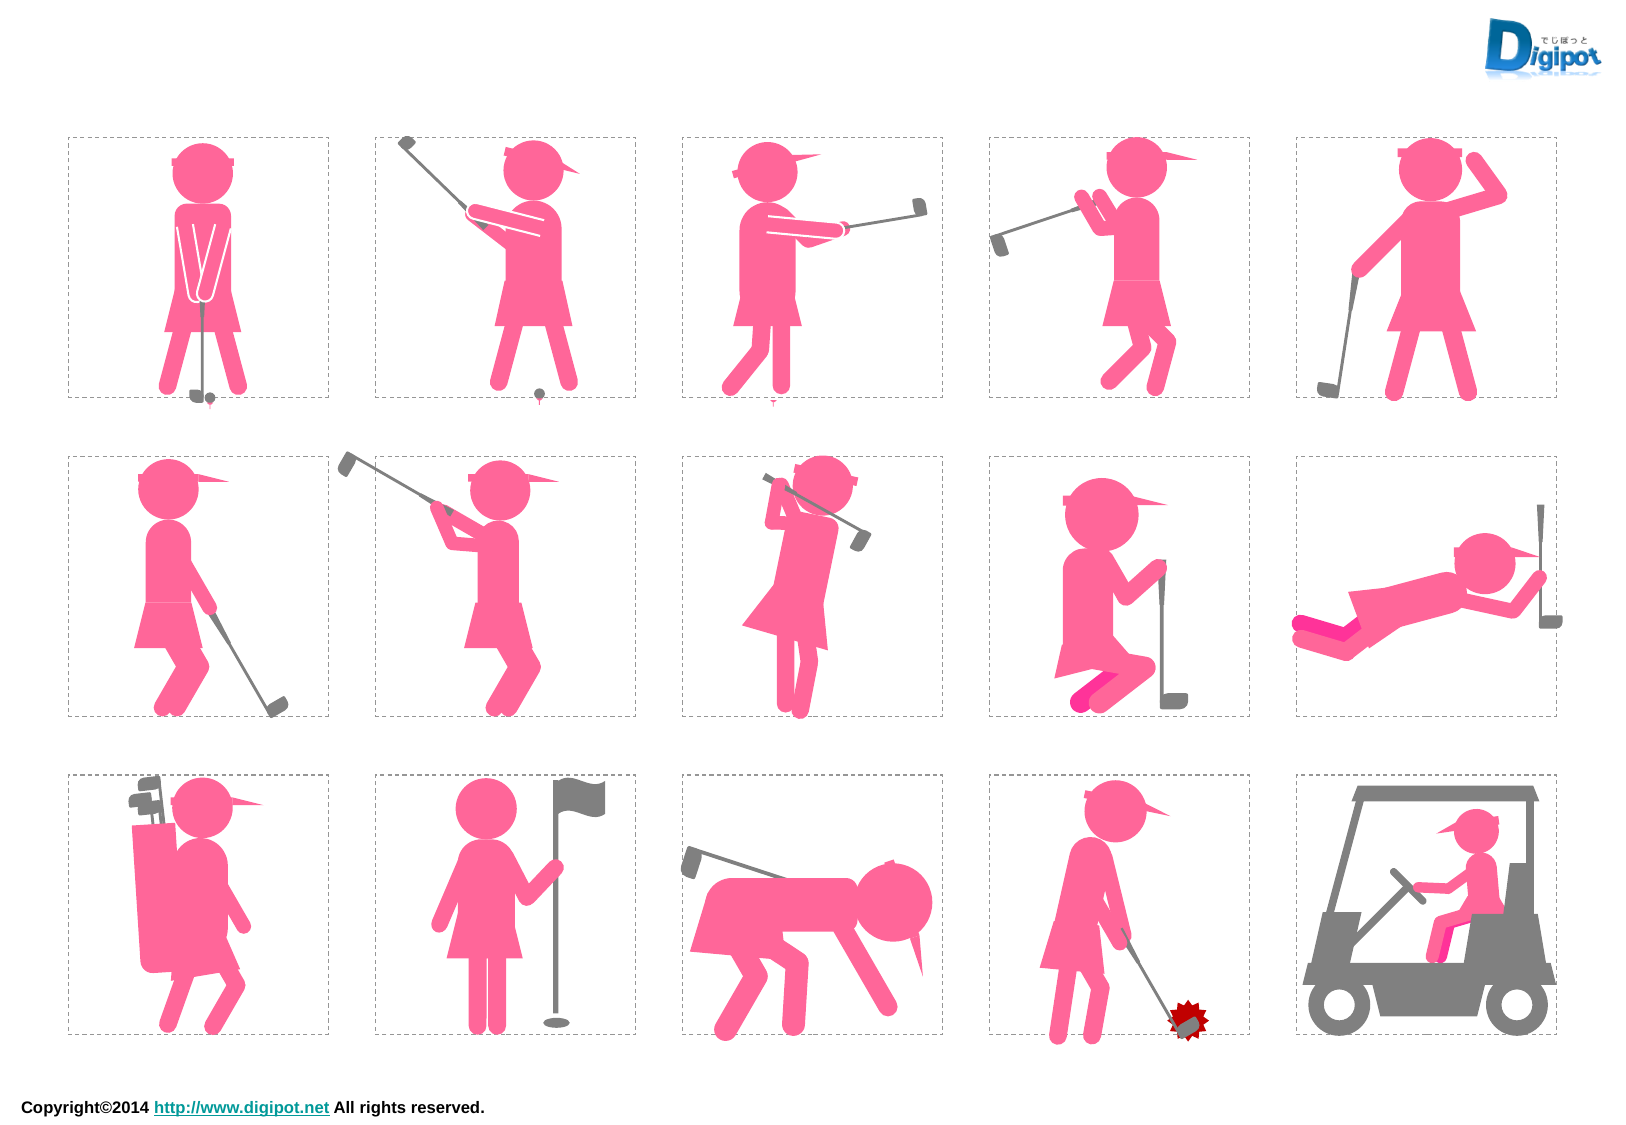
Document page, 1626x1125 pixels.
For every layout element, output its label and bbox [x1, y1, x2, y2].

text_box [163, 143, 242, 410]
text_box [444, 777, 606, 1035]
text_box [1302, 785, 1557, 1037]
text_box [679, 857, 933, 1046]
text_box [989, 136, 1198, 398]
text_box [133, 458, 263, 722]
text_box [134, 776, 264, 1039]
text_box [1290, 504, 1563, 655]
text_box [747, 455, 875, 720]
picture [1485, 18, 1602, 82]
text_box [333, 460, 560, 720]
text_box [1041, 779, 1210, 1046]
text_box [1049, 477, 1189, 710]
text_box [1325, 137, 1502, 404]
text_box [730, 141, 928, 407]
text_box [383, 140, 583, 406]
